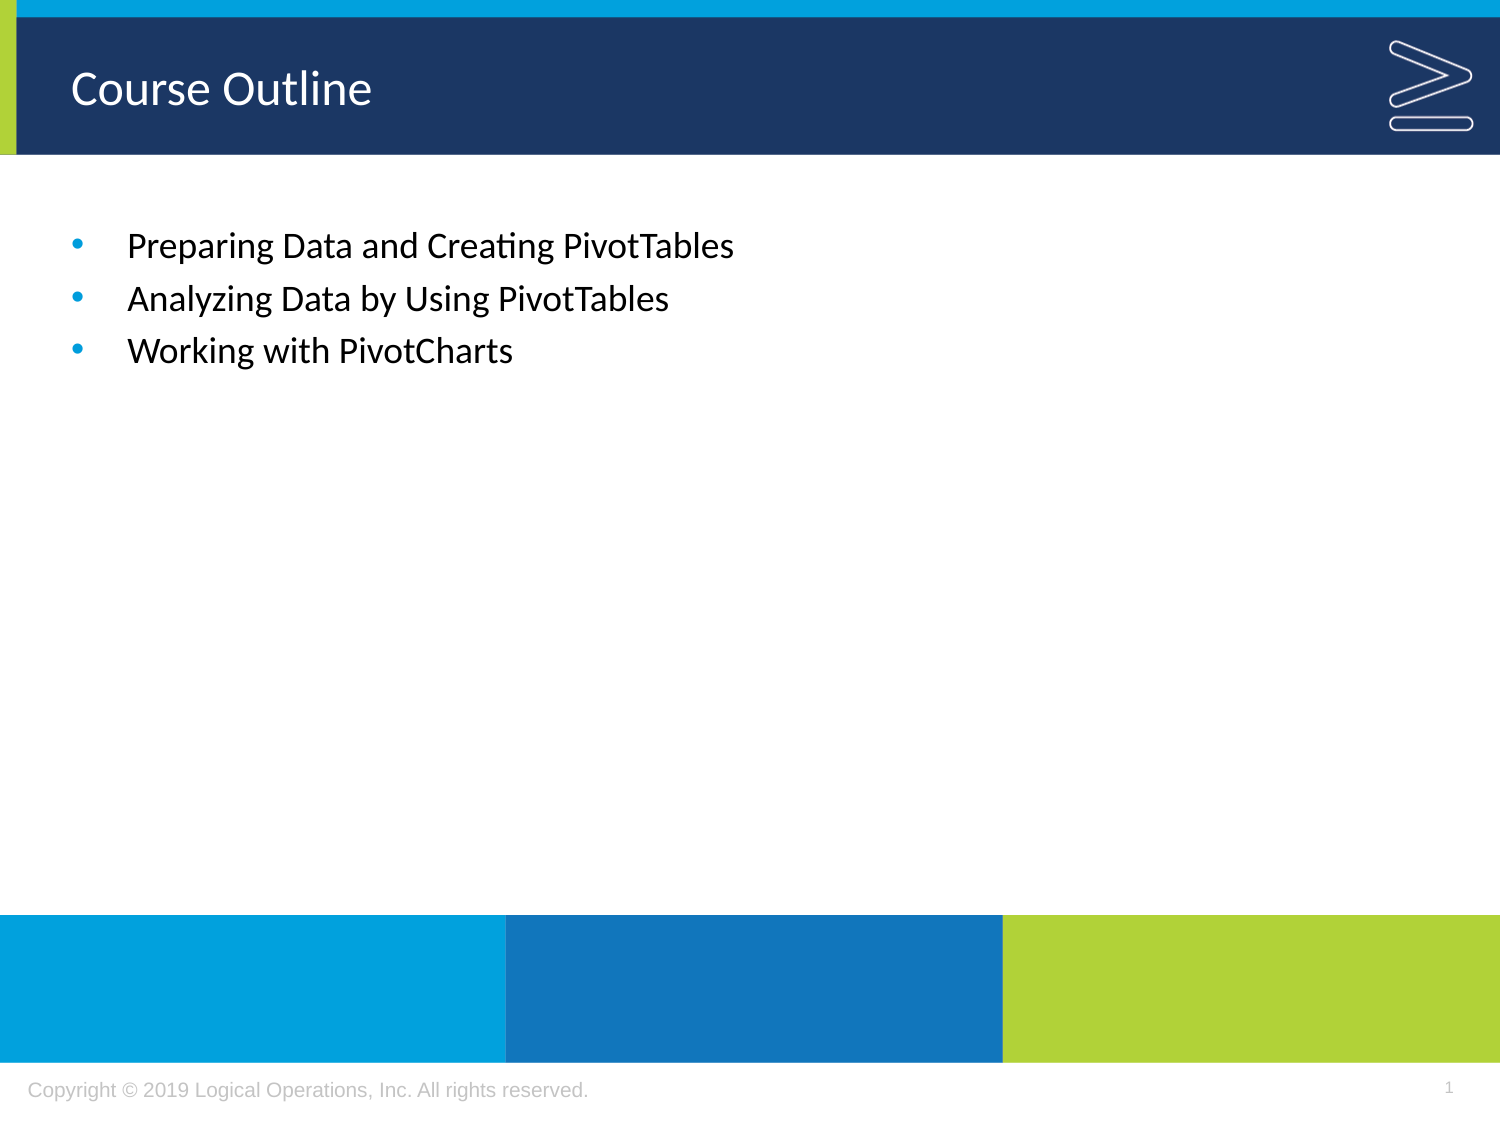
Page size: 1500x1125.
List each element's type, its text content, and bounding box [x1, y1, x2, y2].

picture [506, 915, 1500, 1063]
picture [1350, 18, 1500, 155]
list Preparing Data and Creating PivotTables Analyzing Data by Using PivotTables Working with PivotCharts [56, 213, 1444, 892]
picture [0, 0, 56, 155]
slide_number 1 [1118, 1057, 1469, 1118]
title Course Outline [56, 16, 1350, 155]
